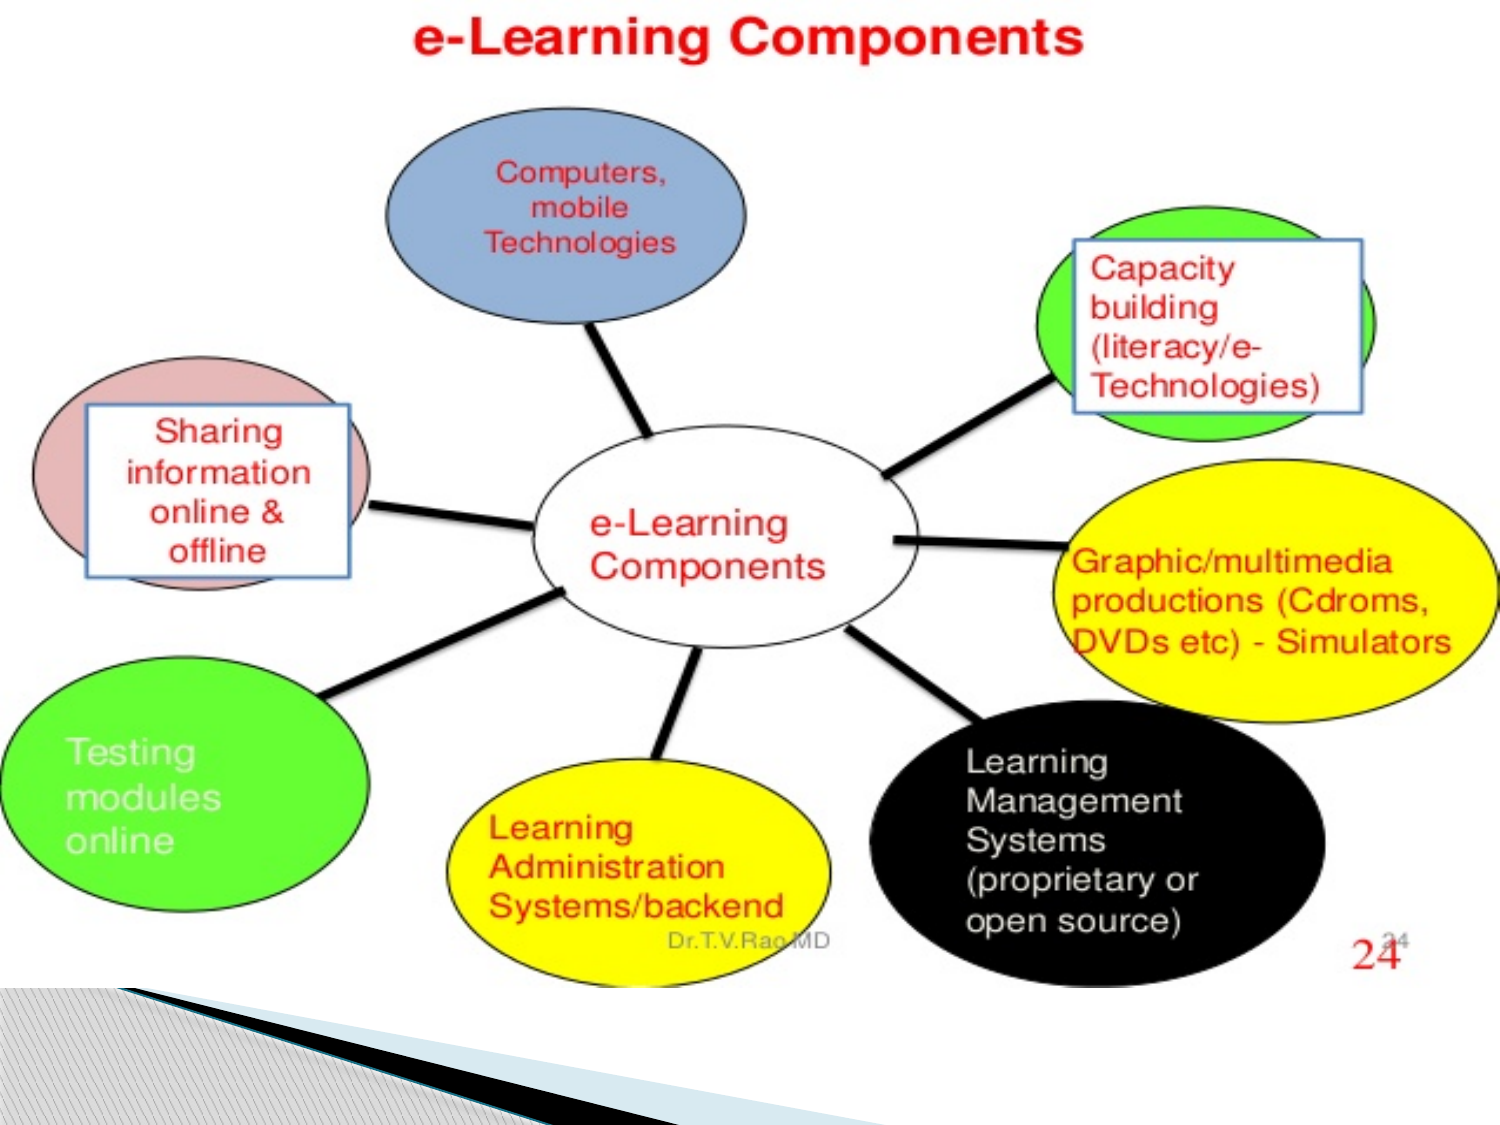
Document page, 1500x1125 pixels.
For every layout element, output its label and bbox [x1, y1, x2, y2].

picture [0, 0, 1500, 988]
